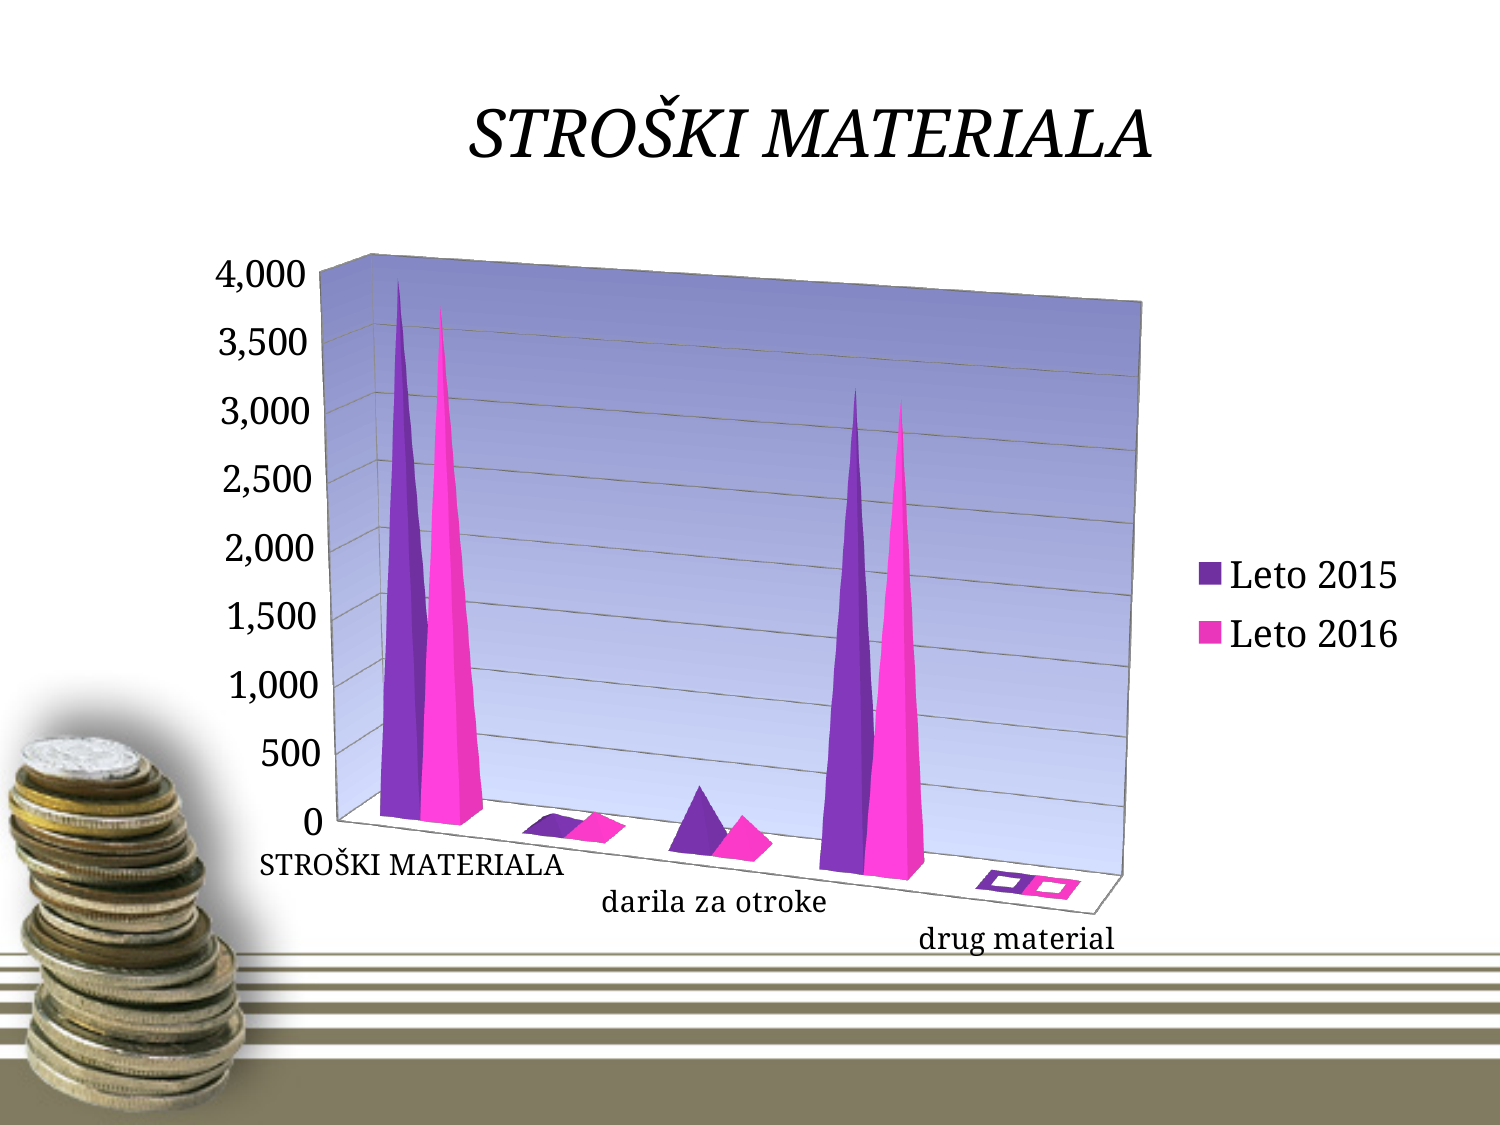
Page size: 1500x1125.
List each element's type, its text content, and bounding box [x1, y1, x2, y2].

title STROŠKI MATERIALA [174, 37, 1450, 225]
chart [170, 231, 1424, 975]
picture [0, 0, 1500, 1125]
